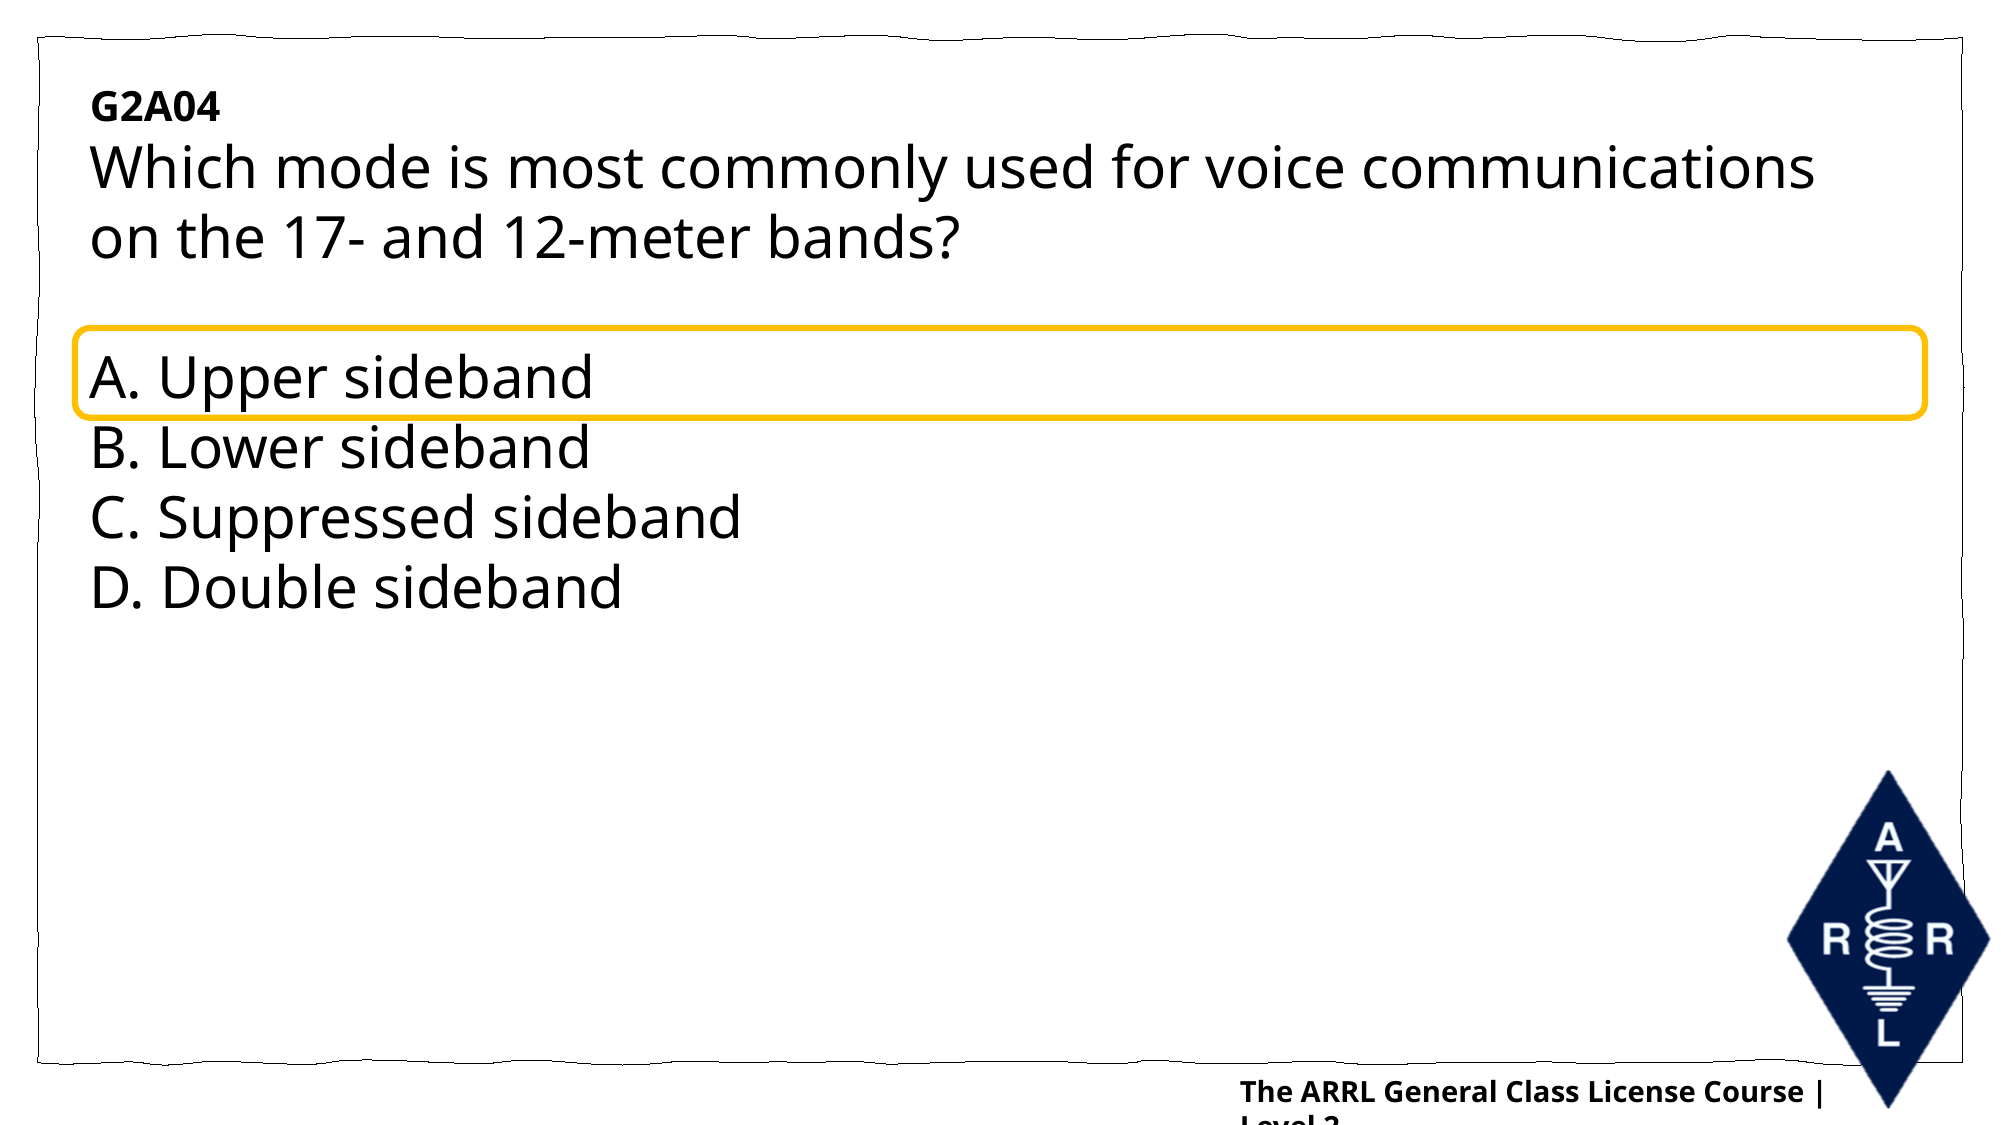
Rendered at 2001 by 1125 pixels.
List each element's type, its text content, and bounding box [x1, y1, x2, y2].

picture [1773, 752, 1999, 1125]
text_box G2A04 Which mode is most commonly used for voice communications on the 17- and 12-meter bands? A. Upper sideband B. Lower sideband C. Suppressed sideband D. Double sideband [75, 411, 1850, 628]
text_box G2A04 Which mode is most commonly used for voice communications on the 17- and 12-meter bands? A. Upper sideband B. Lower sideband C. Suppressed sideband D. Double sideband [75, 72, 1850, 335]
text_box [73, 326, 1927, 419]
